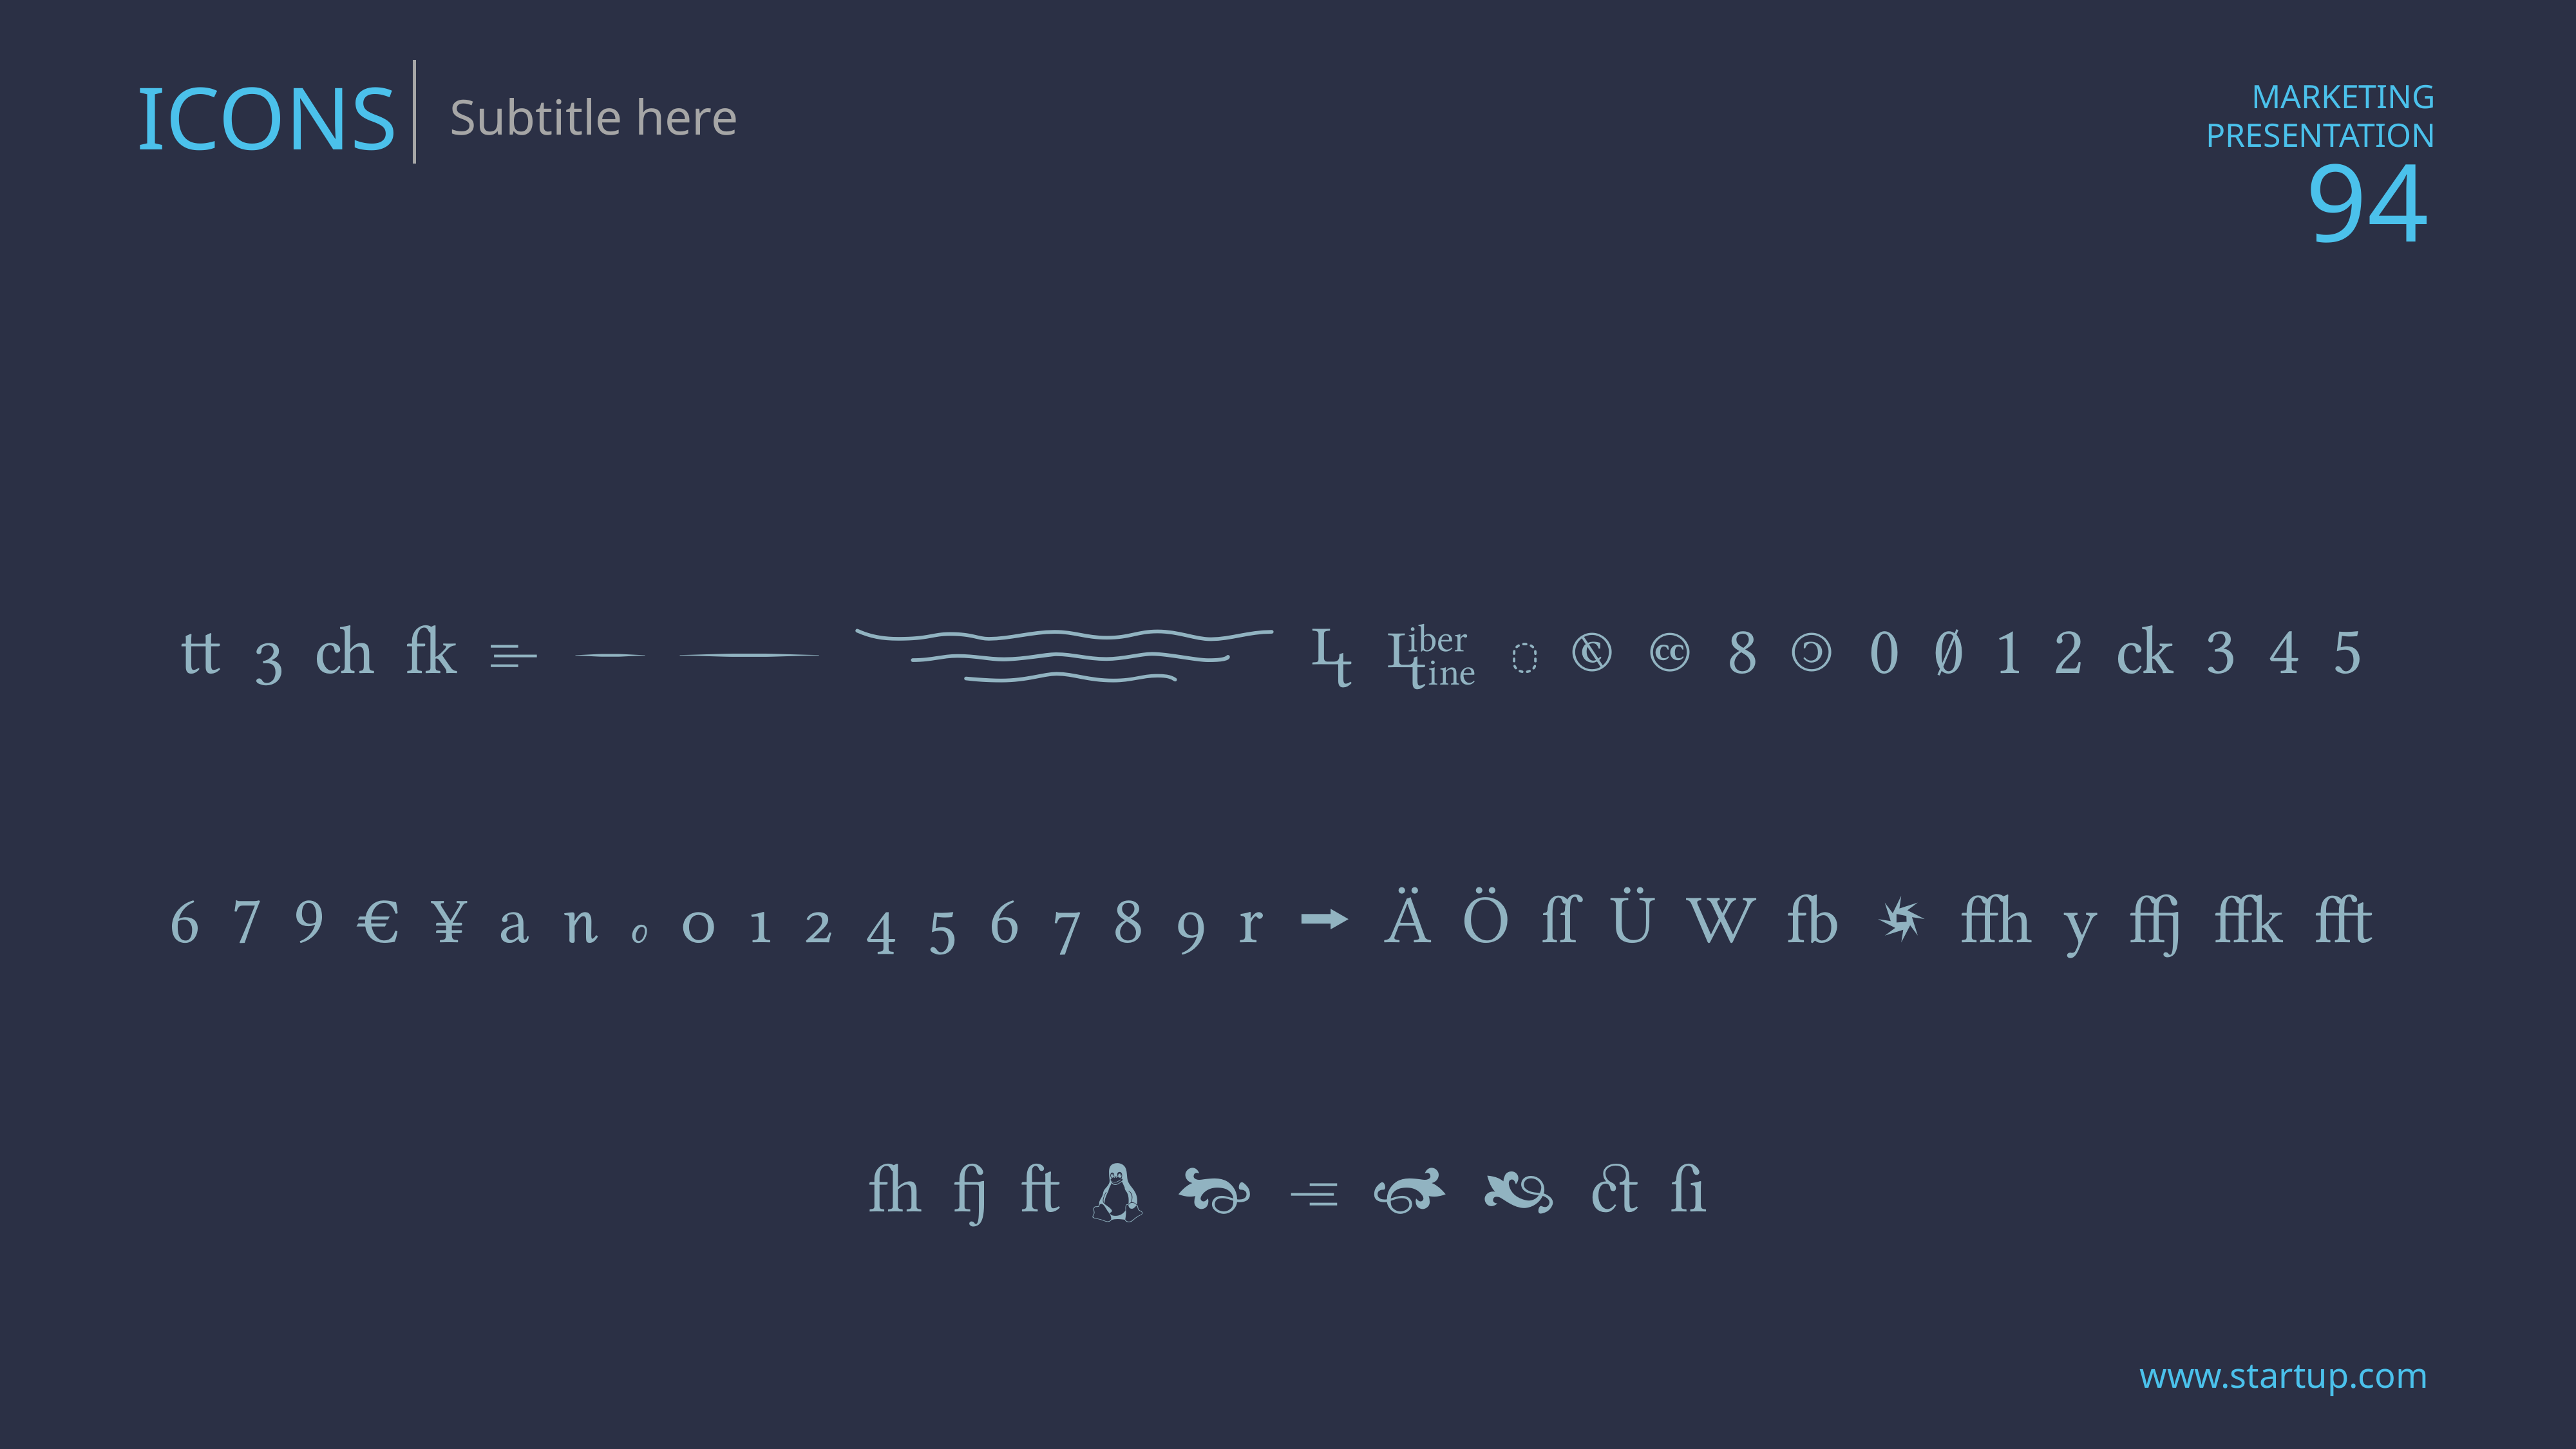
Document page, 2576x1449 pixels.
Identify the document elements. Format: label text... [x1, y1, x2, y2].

text_box Subtitle here [440, 81, 748, 149]
text_box ICONS [137, 63, 398, 167]
text_box  [147, 418, 2429, 1236]
